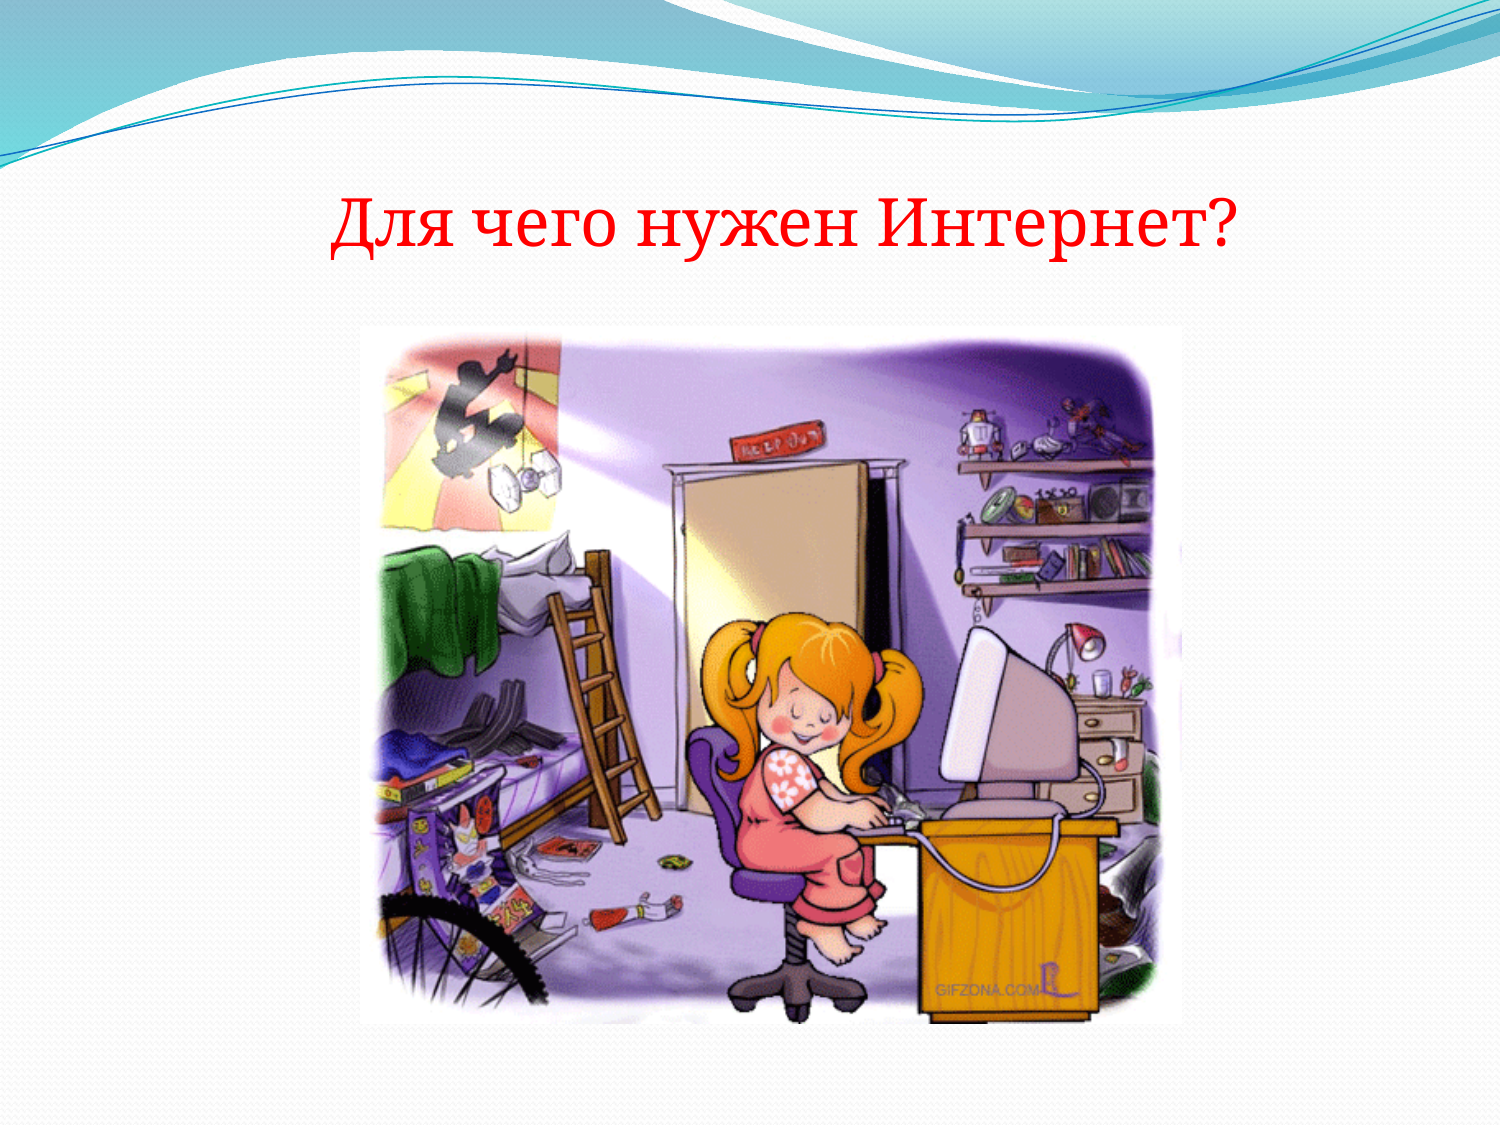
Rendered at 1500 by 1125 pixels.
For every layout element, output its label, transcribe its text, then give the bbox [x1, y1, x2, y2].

picture [359, 326, 1183, 1024]
text_box Для чего нужен Интернет? [315, 172, 1255, 268]
